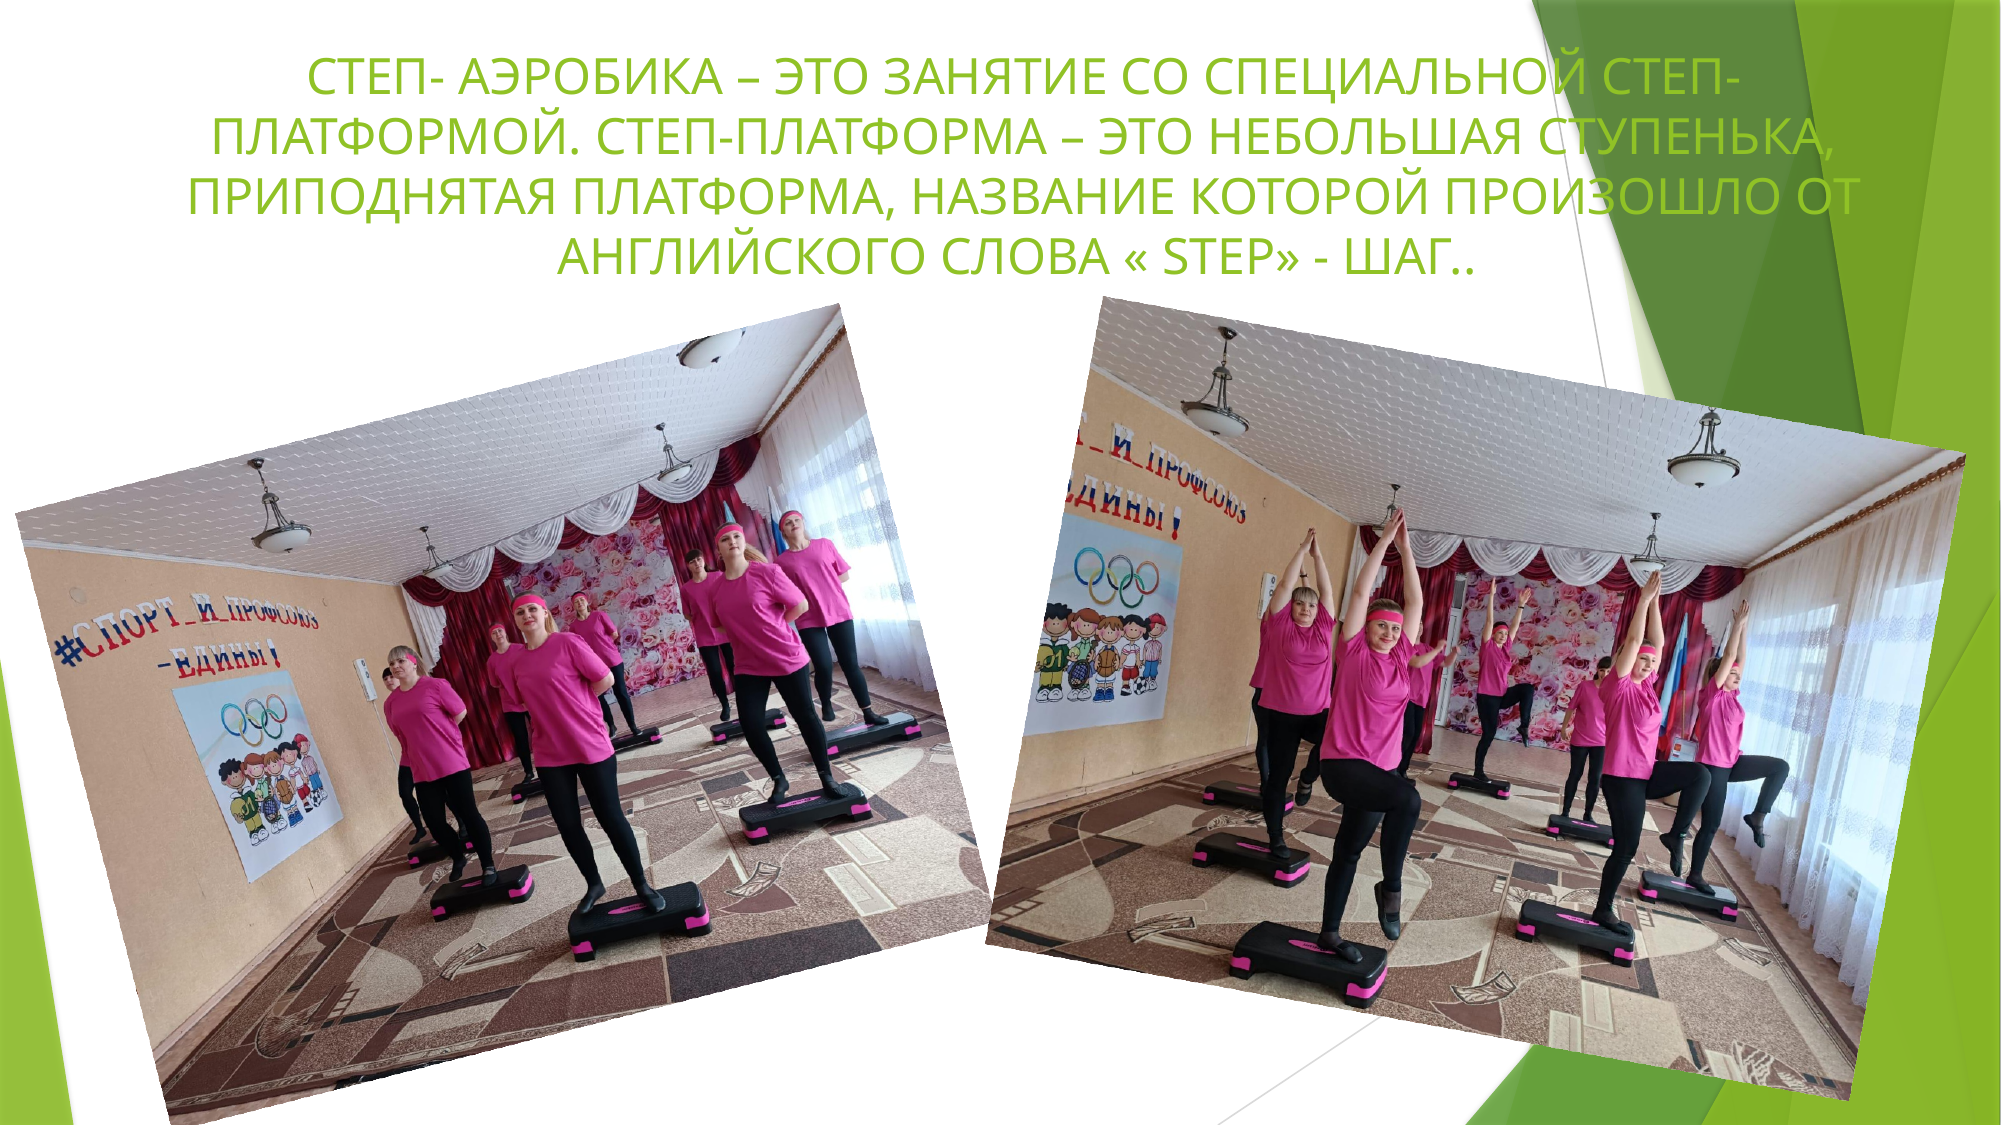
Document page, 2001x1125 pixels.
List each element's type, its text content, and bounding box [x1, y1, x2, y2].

picture [1090, 297, 1491, 368]
picture [931, 671, 1035, 953]
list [1035, 368, 1915, 1029]
title СТЕП- АЭРОБИКА – ЭТО ЗАНЯТИЕ СО СПЕЦИАЛЬНОЙ СТЕП- ПЛАТФОРМОЙ. СТЕП-ПЛАТФОРМА – ЭТО НЕБОЛЬШАЯ СТУПЕНЬКА, ПРИПОДНЯТАЯ ПЛАТФОРМА, НАЗВАНИЕ КОТОРОЙ ПРОИЗОШЛО ОТ АНГЛИЙСКОГО СЛОВА « STEP» - ШАГ.. [111, 36, 1937, 320]
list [79, 397, 931, 1036]
picture [1915, 444, 1966, 734]
picture [473, 320, 862, 397]
picture [16, 498, 79, 759]
picture [149, 1036, 547, 1125]
picture [1459, 1029, 1861, 1100]
